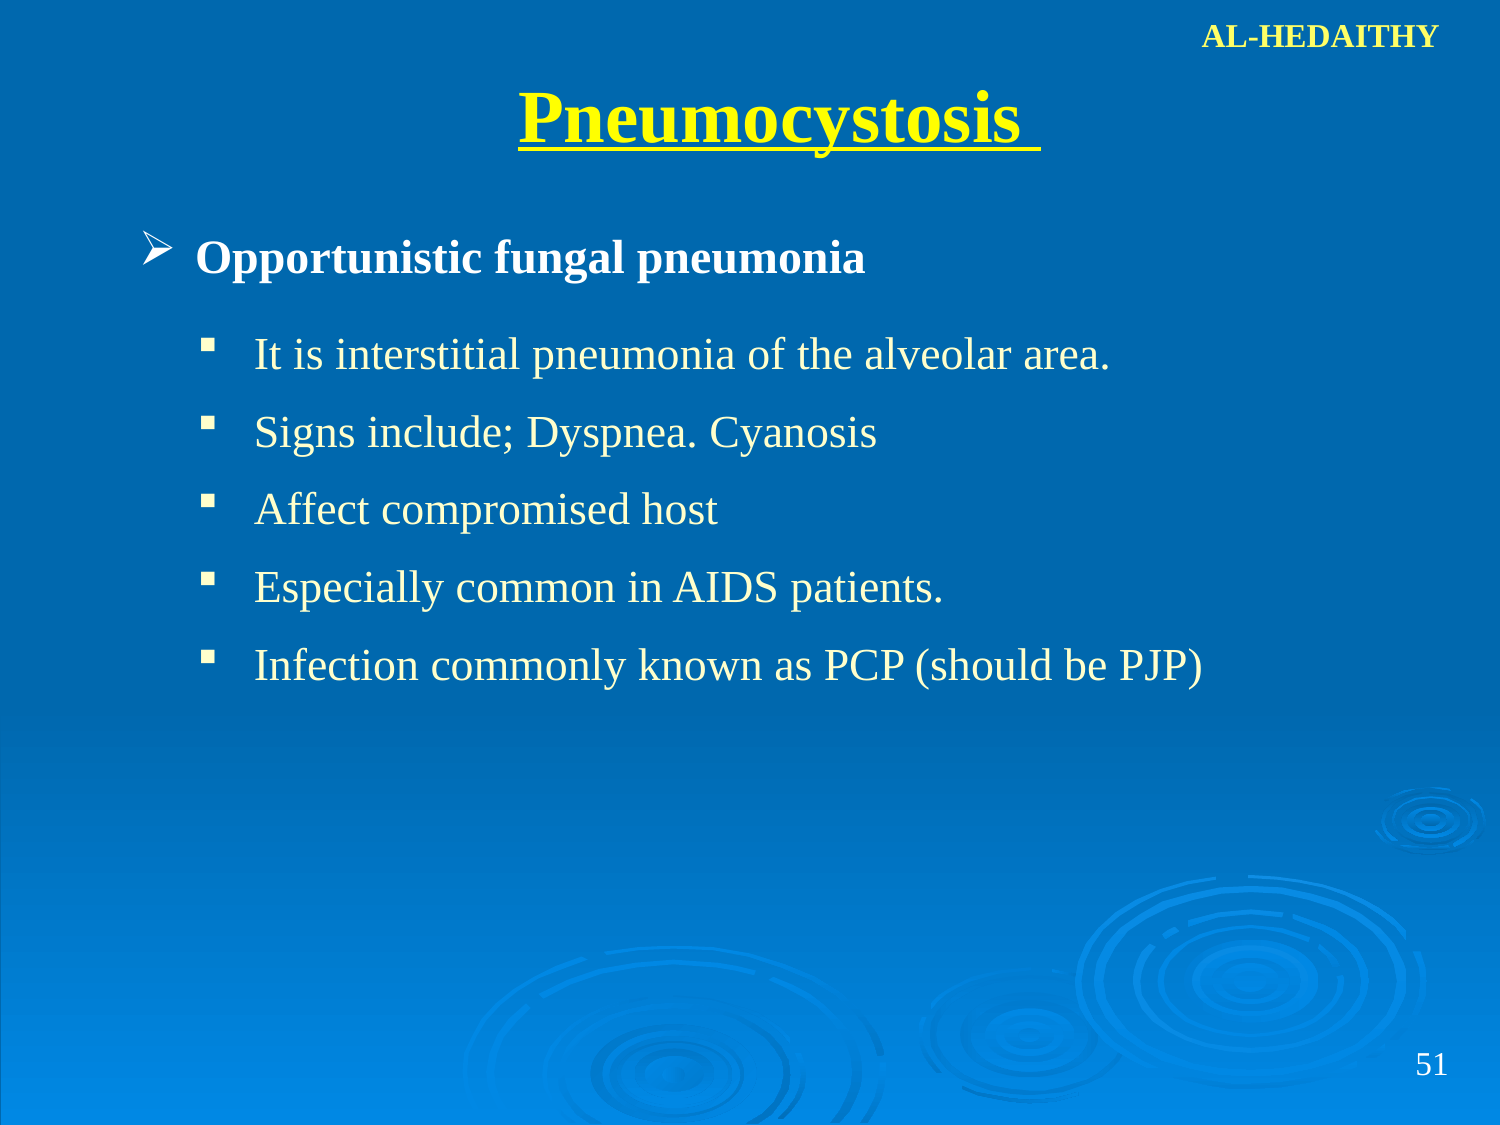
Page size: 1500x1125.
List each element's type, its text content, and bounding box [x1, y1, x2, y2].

text_box Opportunistic fungal pneumonia [123, 218, 1247, 291]
text_box AL-HEDAITHY [1186, 7, 1471, 62]
text_box Pneumocystosis [289, 60, 1270, 166]
text_box 51 [1364, 1034, 1500, 1090]
text_box It is interstitial pneumonia of the alveolar area. Signs include; Dyspnea. Cyanosis Affect compromised host Especially common in AIDS patients. Infection commonly known as PCP (should be PJP) [182, 315, 1424, 698]
